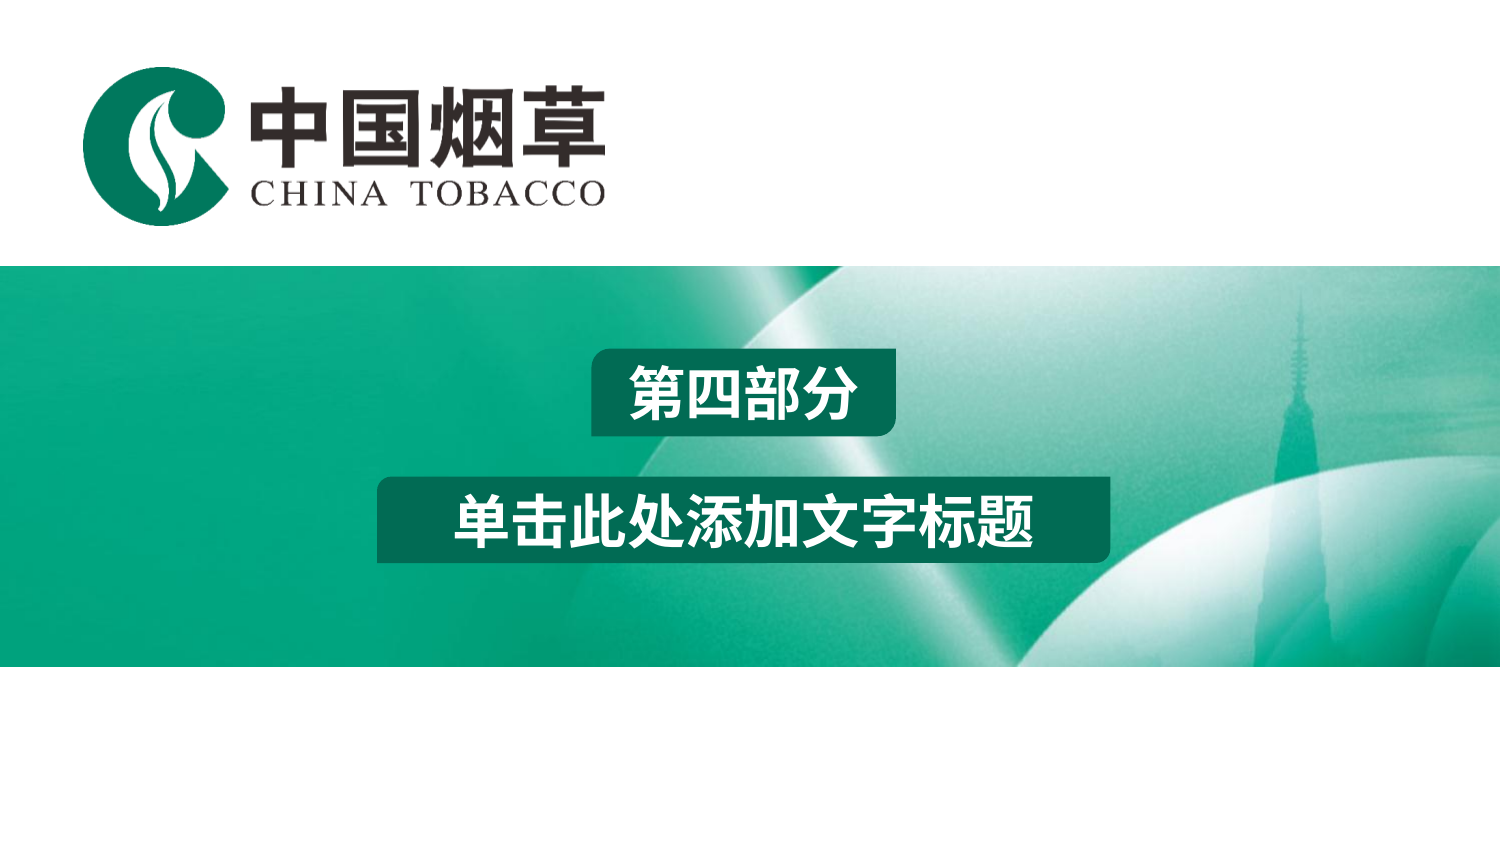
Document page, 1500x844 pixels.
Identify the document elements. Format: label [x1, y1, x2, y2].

picture [83, 67, 605, 226]
picture [0, 266, 1500, 667]
